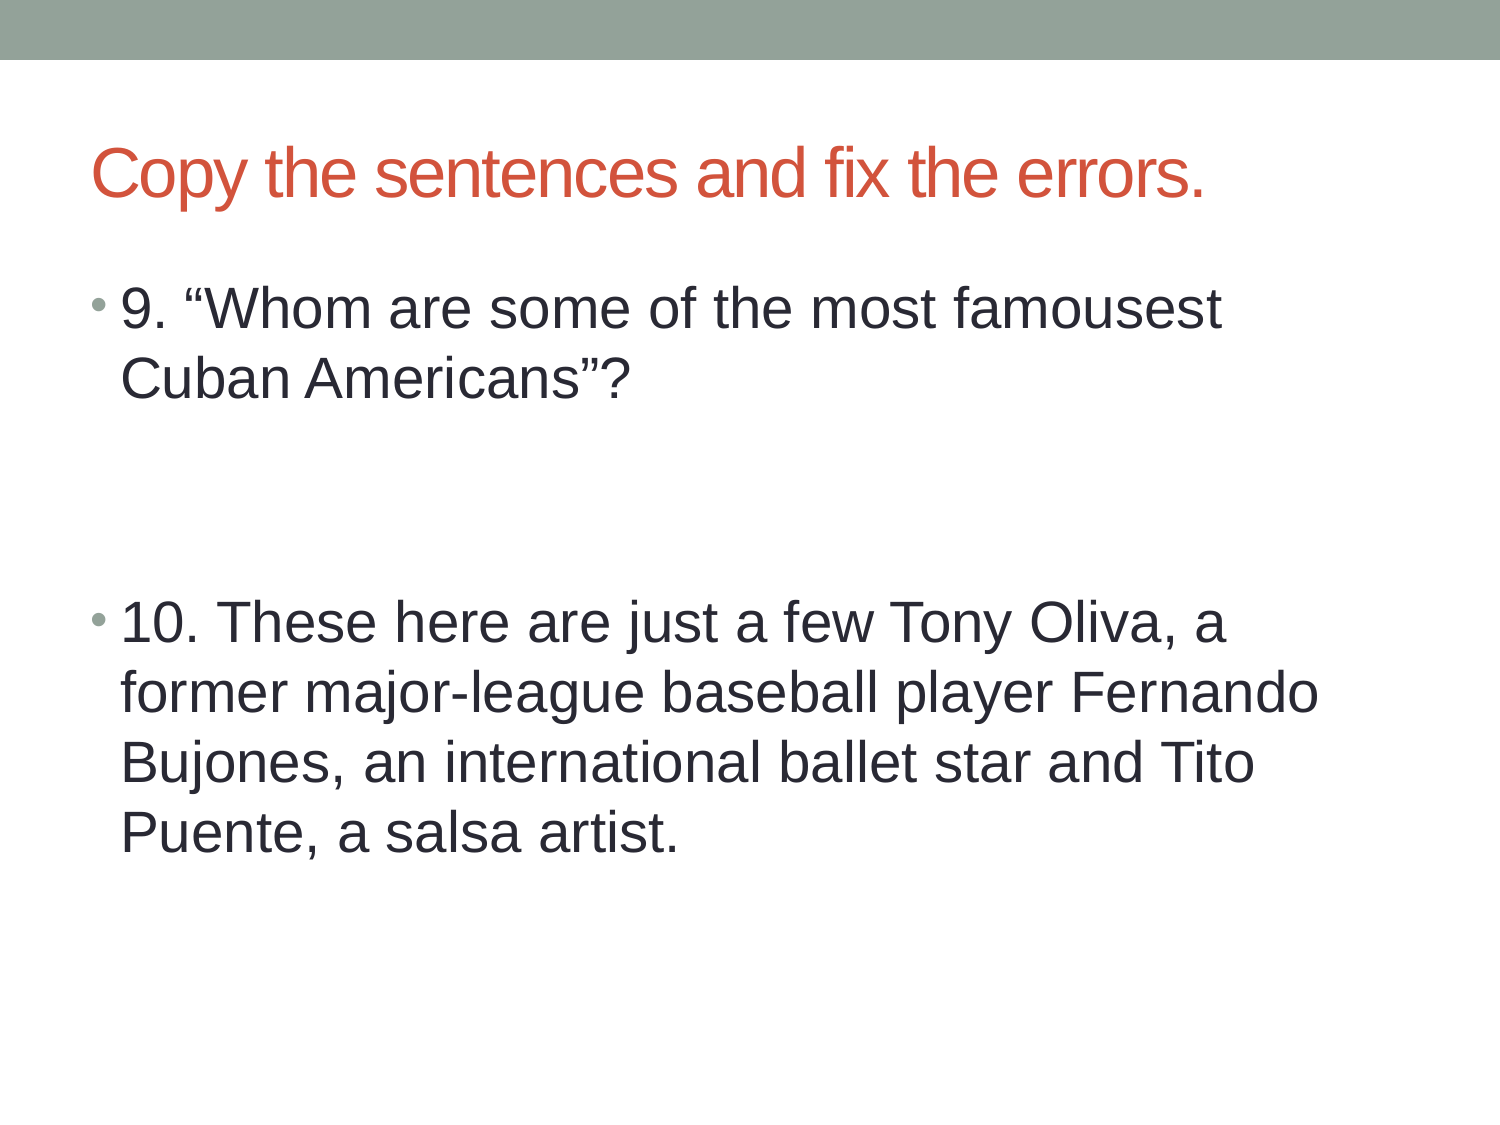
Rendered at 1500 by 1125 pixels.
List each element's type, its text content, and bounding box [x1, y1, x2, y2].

title Copy the sentences and fix the errors. [75, 87, 1425, 250]
list 9. “Whom are some of the most famousest Cuban Americans”? 10. These here are just a few Tony Oliva, a former major-league baseball player Fernando Bujones, an international ballet star and Tito Puente, a salsa artist. [75, 262, 1425, 1063]
